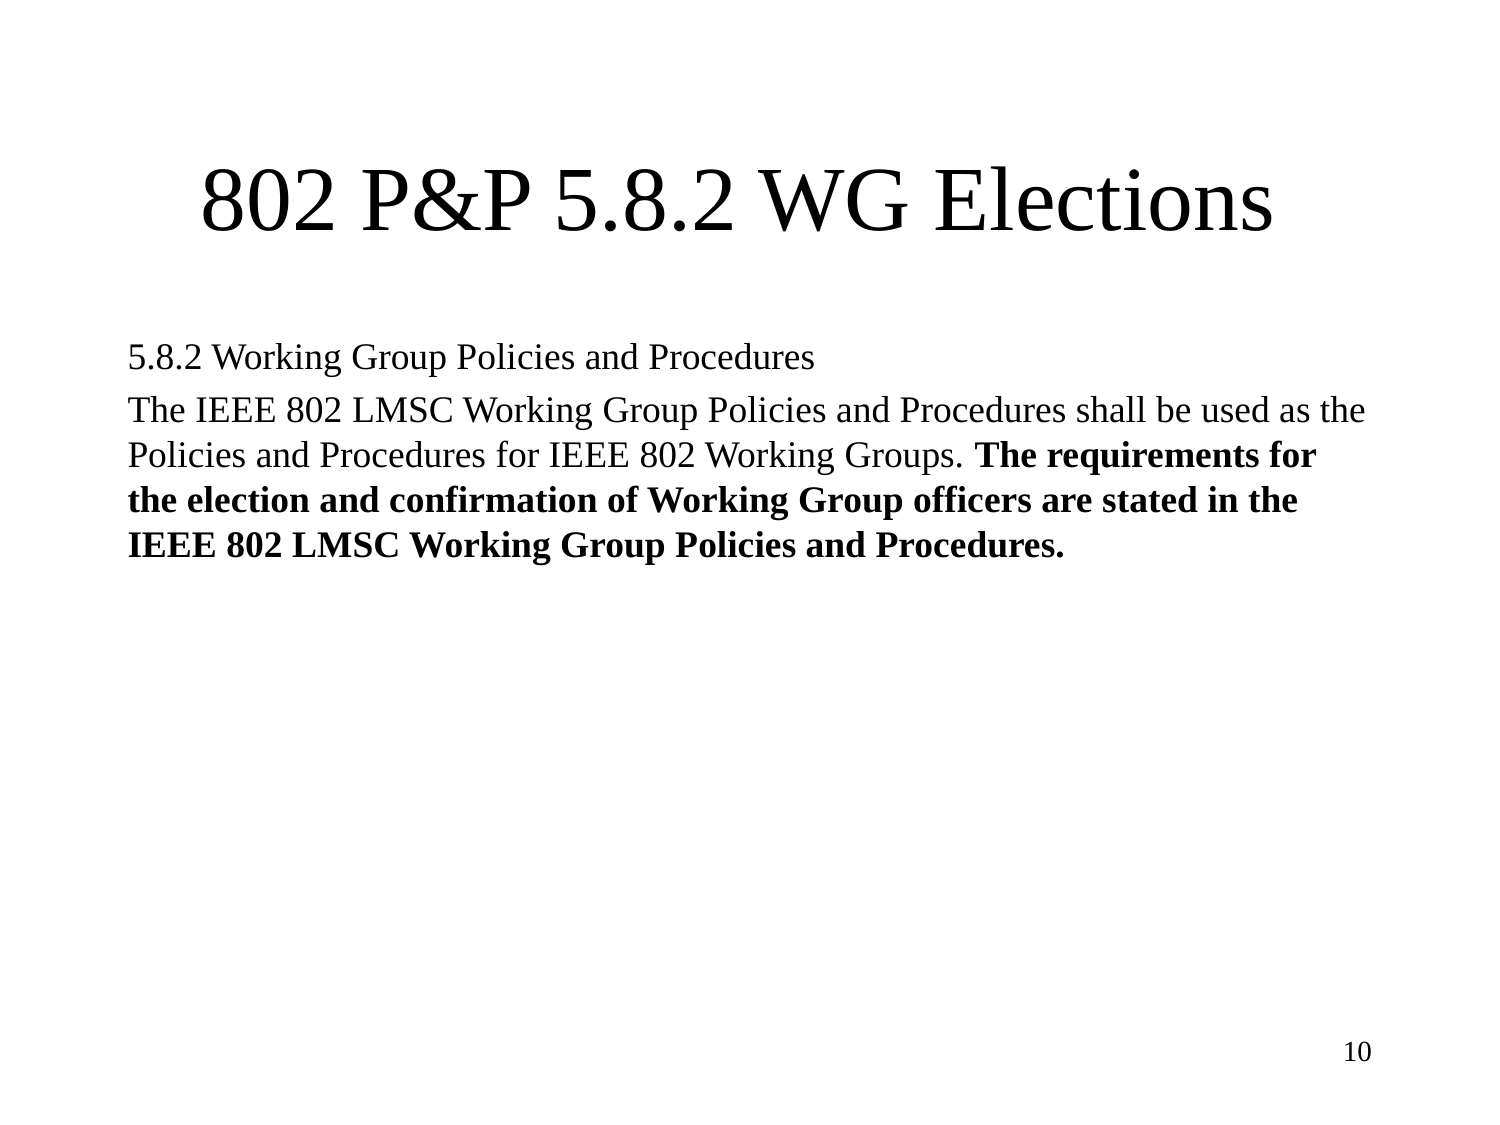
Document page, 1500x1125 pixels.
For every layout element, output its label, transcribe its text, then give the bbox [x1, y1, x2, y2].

slide_number 10 [1074, 1024, 1388, 1101]
list 5.8.2 Working Group Policies and Procedures The IEEE 802 LMSC Working Group Policies and Procedures shall be used as the Policies and Procedures for IEEE 802 Working Groups. The requirements for the election and confirmation of Working Group officers are stated in the IEEE 802 LMSC Working Group Policies and Procedures. [112, 324, 1388, 1001]
title 802 P&P 5.8.2 WG Elections [112, 99, 1388, 288]
